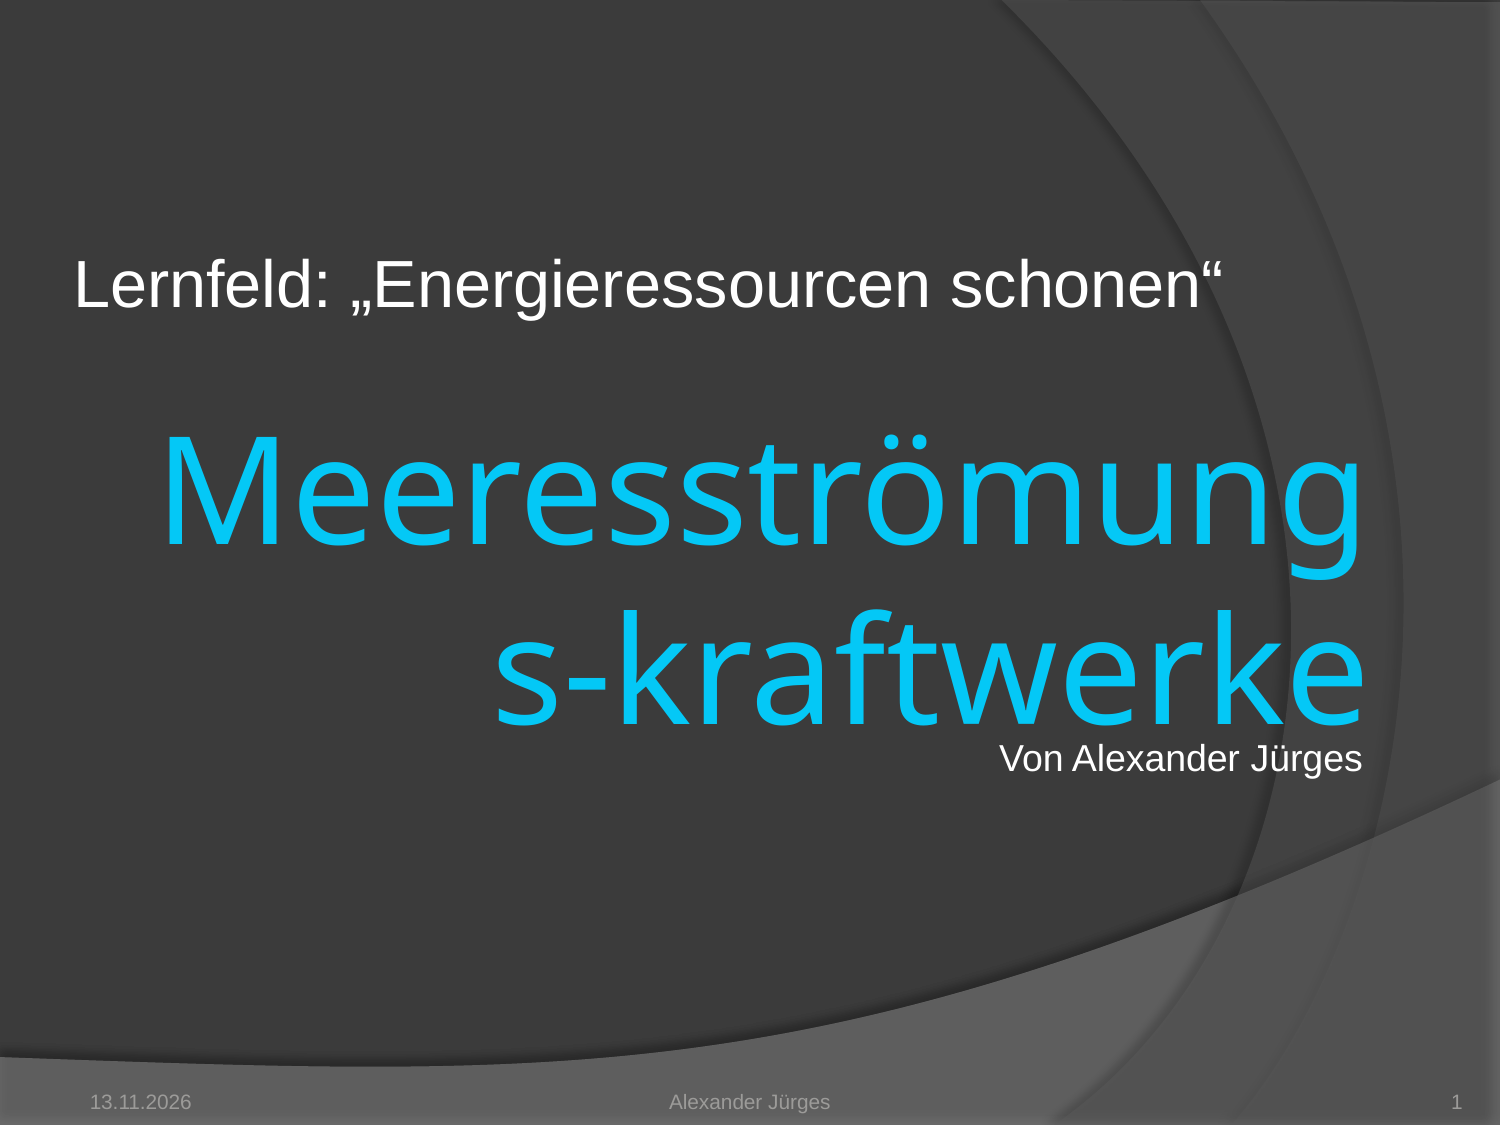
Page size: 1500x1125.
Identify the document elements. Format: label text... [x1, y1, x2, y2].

subtitle Lernfeld: „Energieressourcen schonen“ [58, 210, 1500, 321]
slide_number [75, 1053, 425, 1114]
footer Alexander Jürges [512, 1053, 988, 1114]
text_box Von Alexander Jürges [984, 726, 1395, 787]
slide_number 1 [1337, 1053, 1463, 1114]
text_box Meeresströmungs-kraftwerke [76, 480, 1378, 668]
